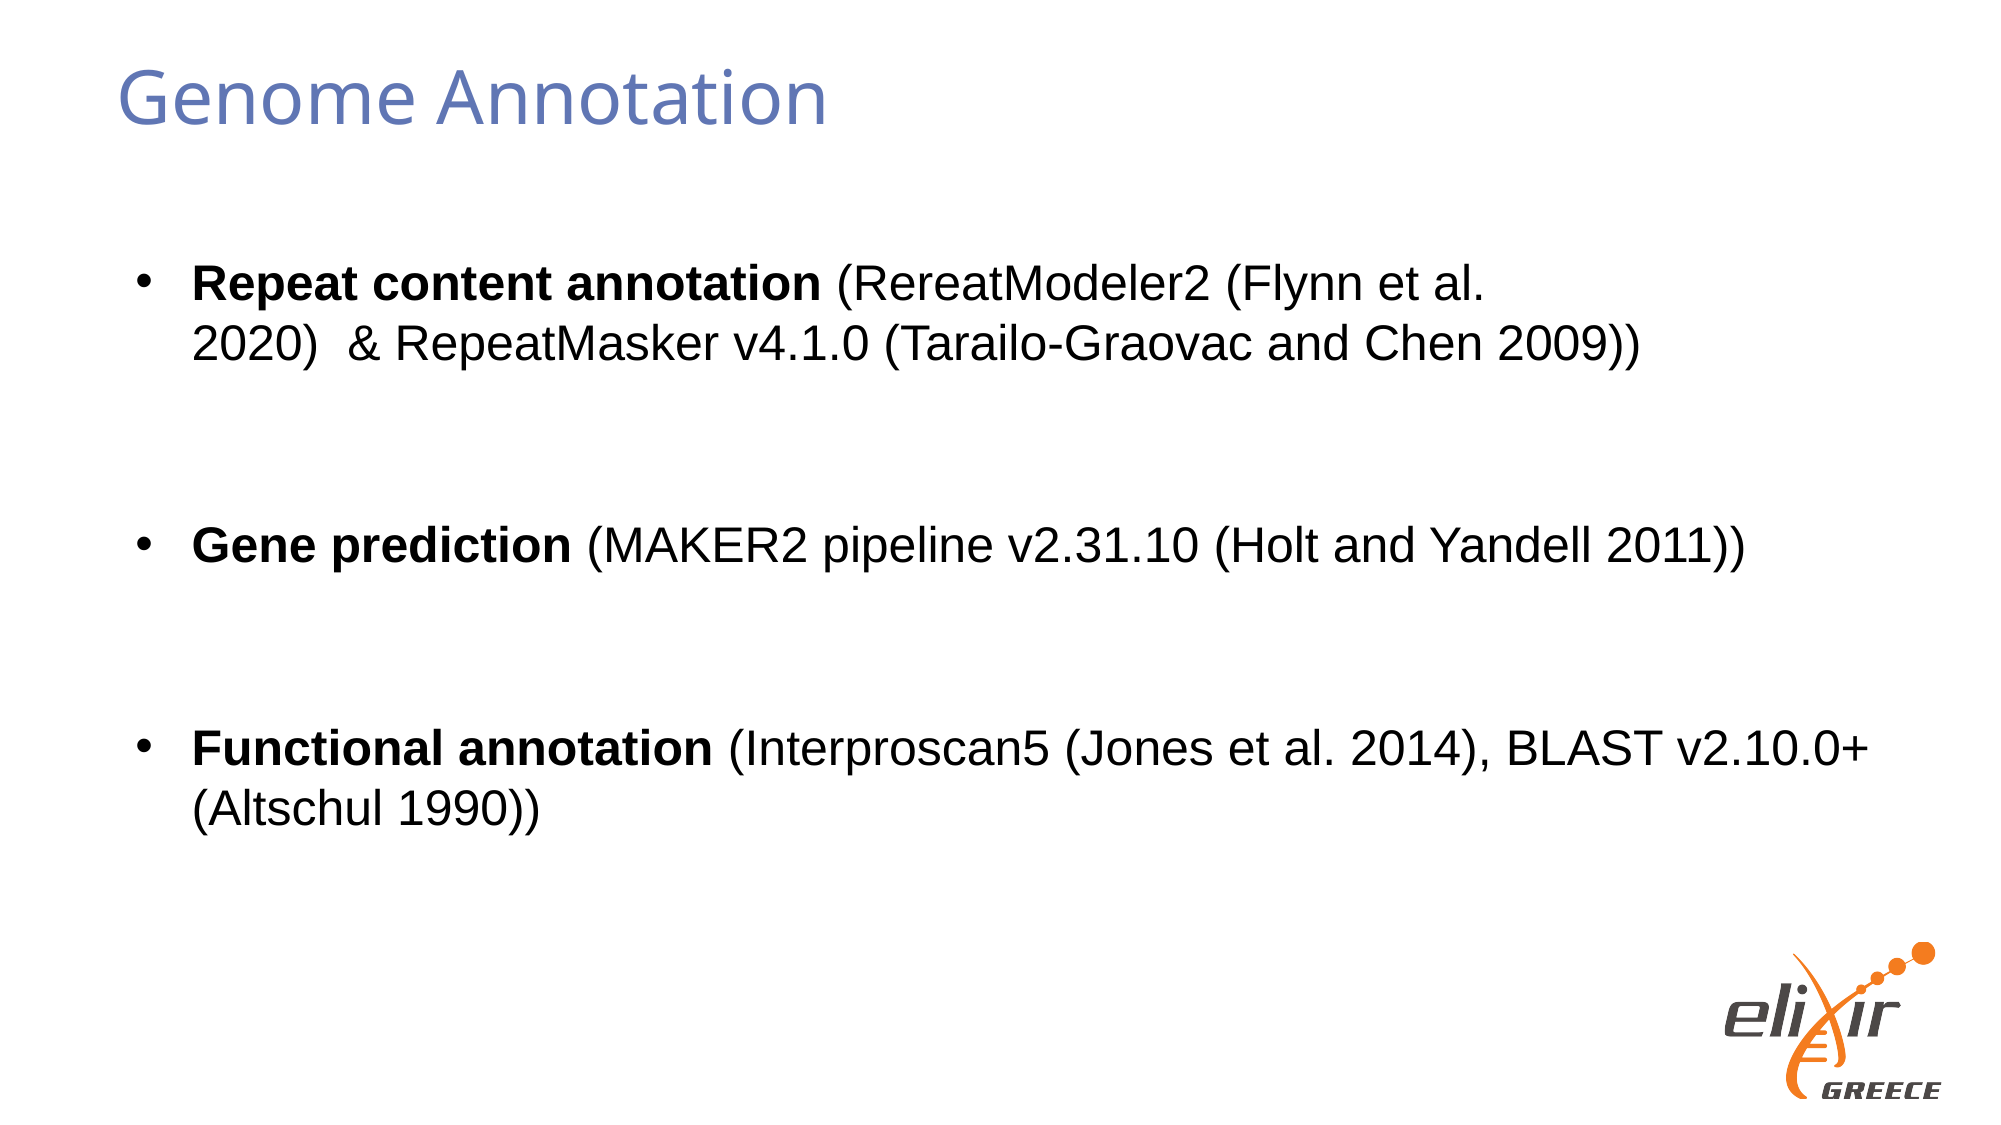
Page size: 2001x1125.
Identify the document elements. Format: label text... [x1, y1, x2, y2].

picture [1724, 942, 1942, 1099]
title Genome Annotation [116, 49, 870, 195]
list Repeat content annotation (RereatModeler2 (Flynn et al. 2020) & RepeatMasker v4.1.0 (Tarailo-Graovac and Chen 2009)) Gene prediction (MAKER2 pipeline v2.31.10 (Holt and Yandell 2011)) Functional annotation (Interproscan5 (Jones et al. 2014), BLAST v2.10.0+ (Altschul 1990)) [116, 250, 1900, 1024]
